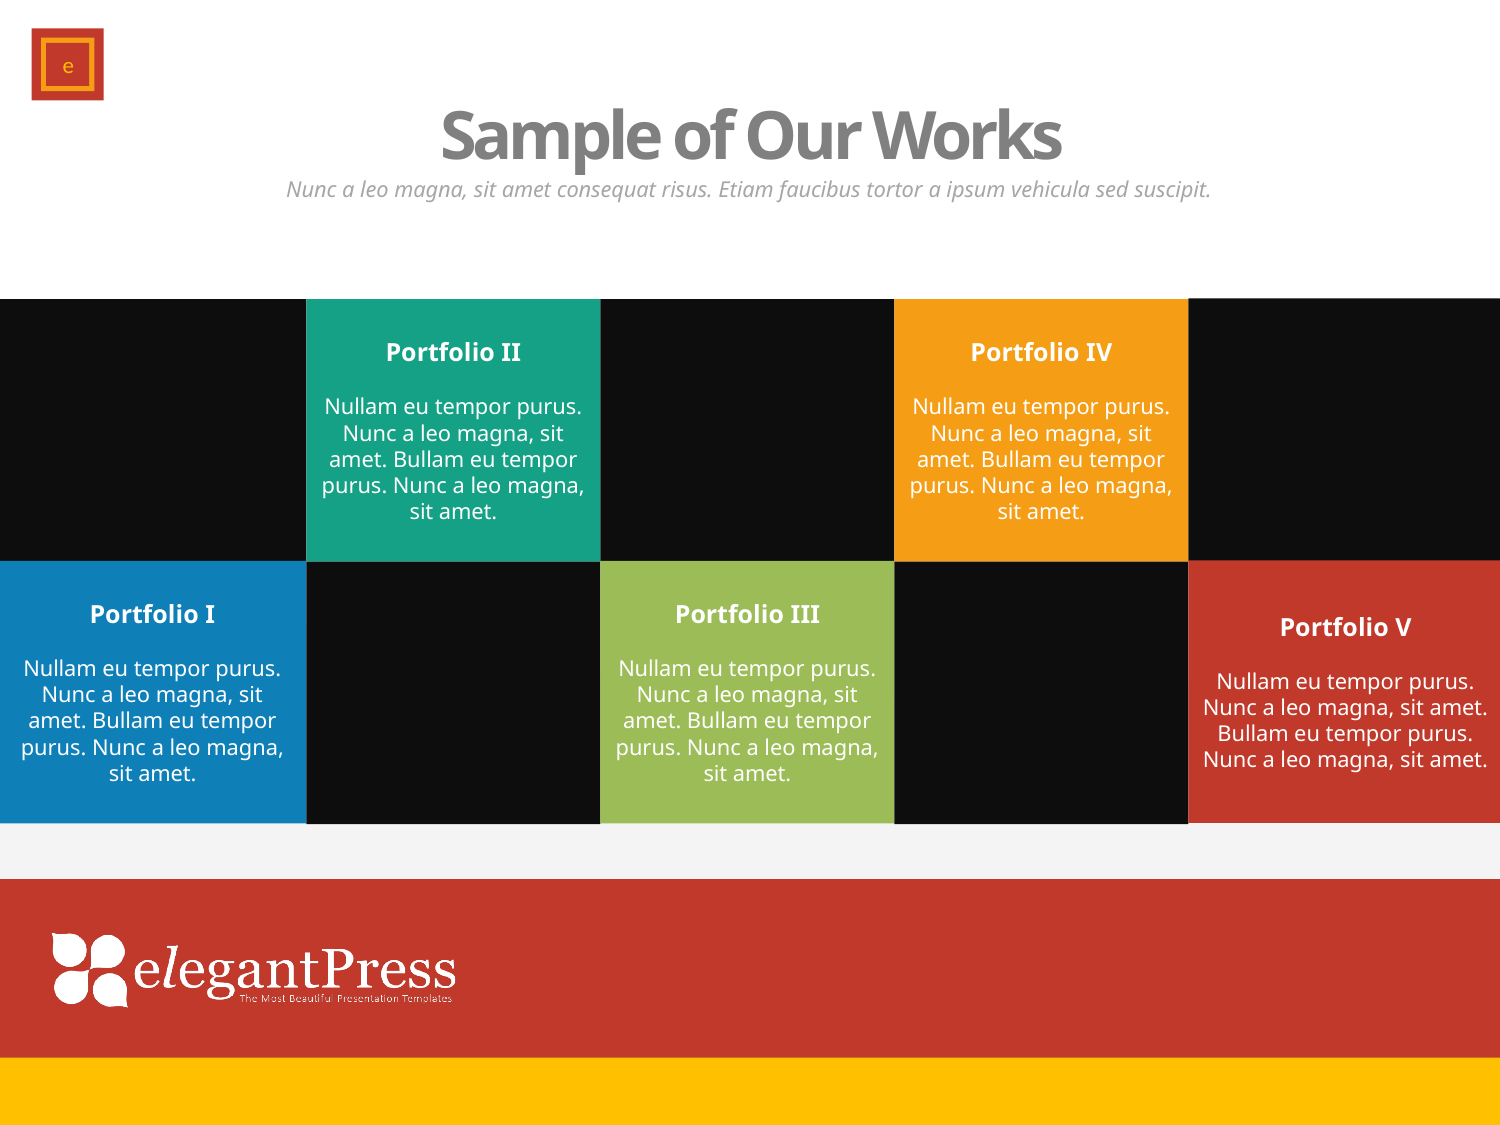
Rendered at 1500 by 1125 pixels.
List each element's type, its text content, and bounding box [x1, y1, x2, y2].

text_box Nunc a leo magna, sit amet consequat risus. Etiam faucibus tortor a ipsum vehicula sed suscipit. [92, 172, 1413, 206]
picture [43, 924, 460, 1018]
text_box [893, 561, 1189, 825]
text_box [0, 298, 305, 560]
text_box Sample of Our Works [432, 89, 1073, 172]
text_box [599, 298, 893, 560]
text_box Portfolio III Nullam eu tempor purus. Nunc a leo magna, sit amet. Bullam eu tempor purus. Nunc a leo magna, sit amet. [599, 560, 893, 824]
text_box Portfolio I Nullam eu tempor purus. Nunc a leo magna, sit amet. Bullam eu tempor purus. Nunc a leo magna, sit amet. [0, 560, 305, 824]
text_box Portfolio V Nullam eu tempor purus. Nunc a leo magna, sit amet. Bullam eu tempor purus. Nunc a leo magna, sit amet. [1187, 559, 1500, 824]
text_box Portfolio II Nullam eu tempor purus. Nunc a leo magna, sit amet. Bullam eu tempor purus. Nunc a leo magna, sit amet. [305, 298, 599, 561]
text_box [305, 561, 601, 825]
text_box [1187, 297, 1500, 559]
text_box Portfolio IV Nullam eu tempor purus. Nunc a leo magna, sit amet. Bullam eu tempor purus. Nunc a leo magna, sit amet. [893, 298, 1187, 561]
